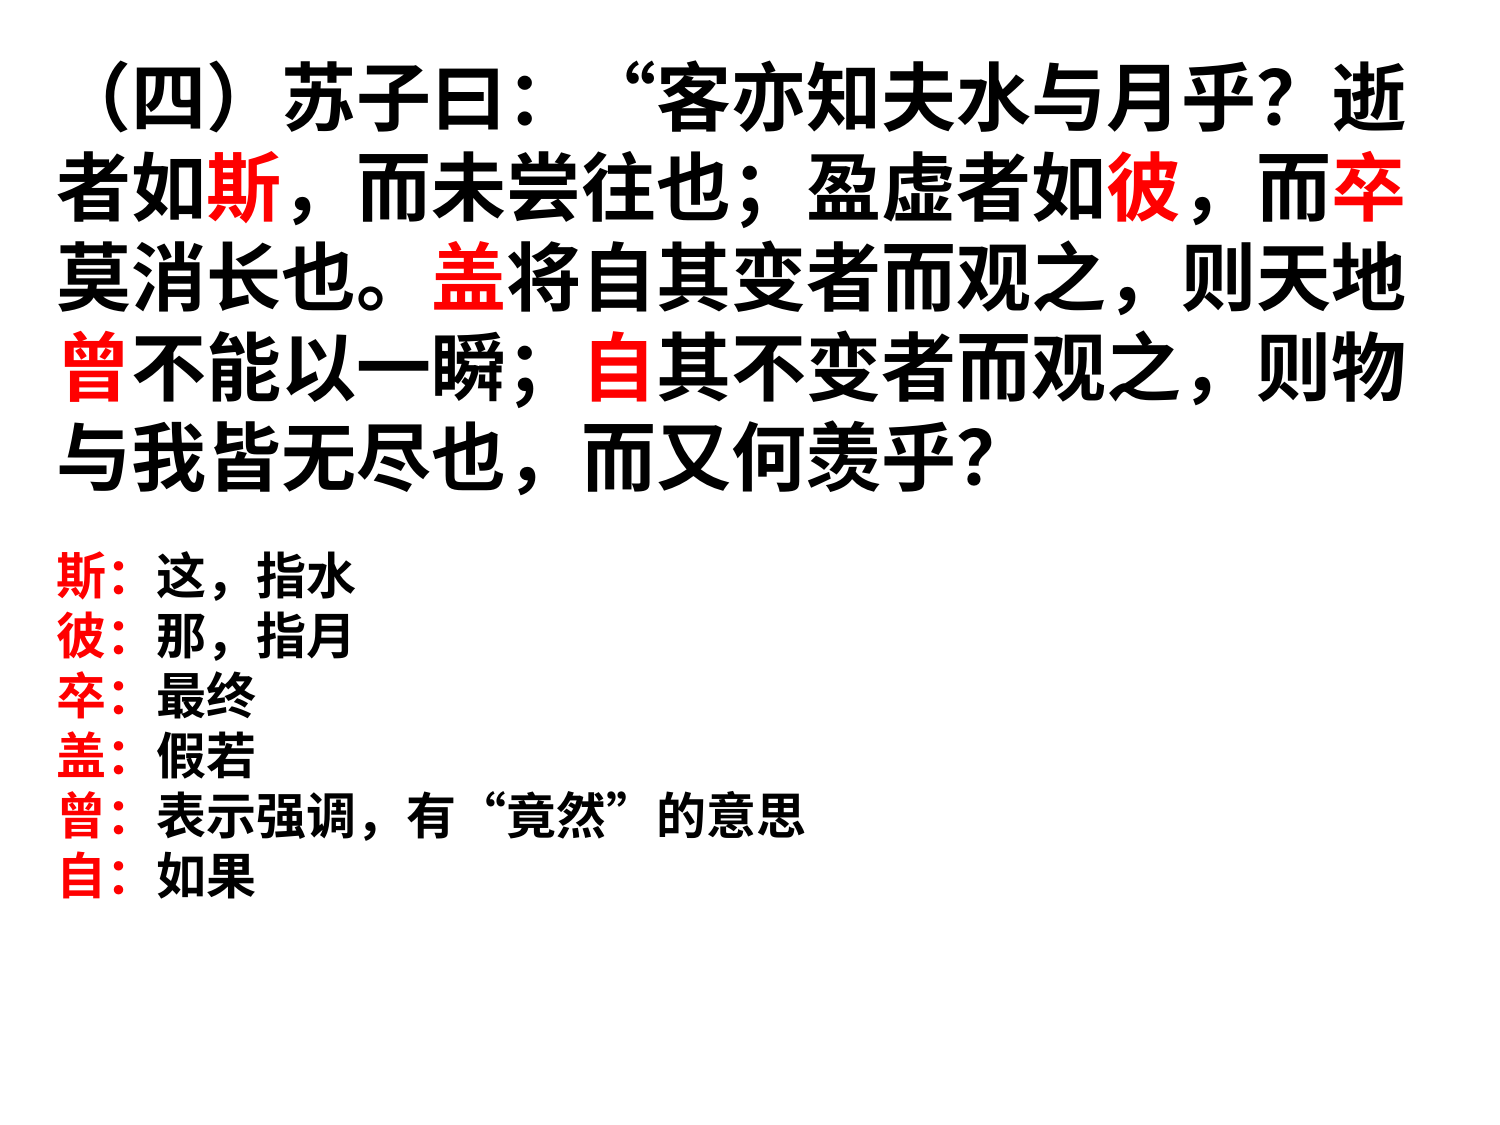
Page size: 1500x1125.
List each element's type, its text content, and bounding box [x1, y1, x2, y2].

text_box （四）苏子曰：“客亦知夫水与月乎？逝者如斯，而未尝往也；盈虚者如彼，而卒莫消长也。盖将自其变者而观之，则天地曾不能以一瞬；自其不变者而观之，则物与我皆无尽也，而又何羡乎？ 斯：这，指水 彼：那，指月 卒：最终 盖：假若 曾：表示强调，有“竟然”的意思 自：如果 [41, 42, 1447, 913]
